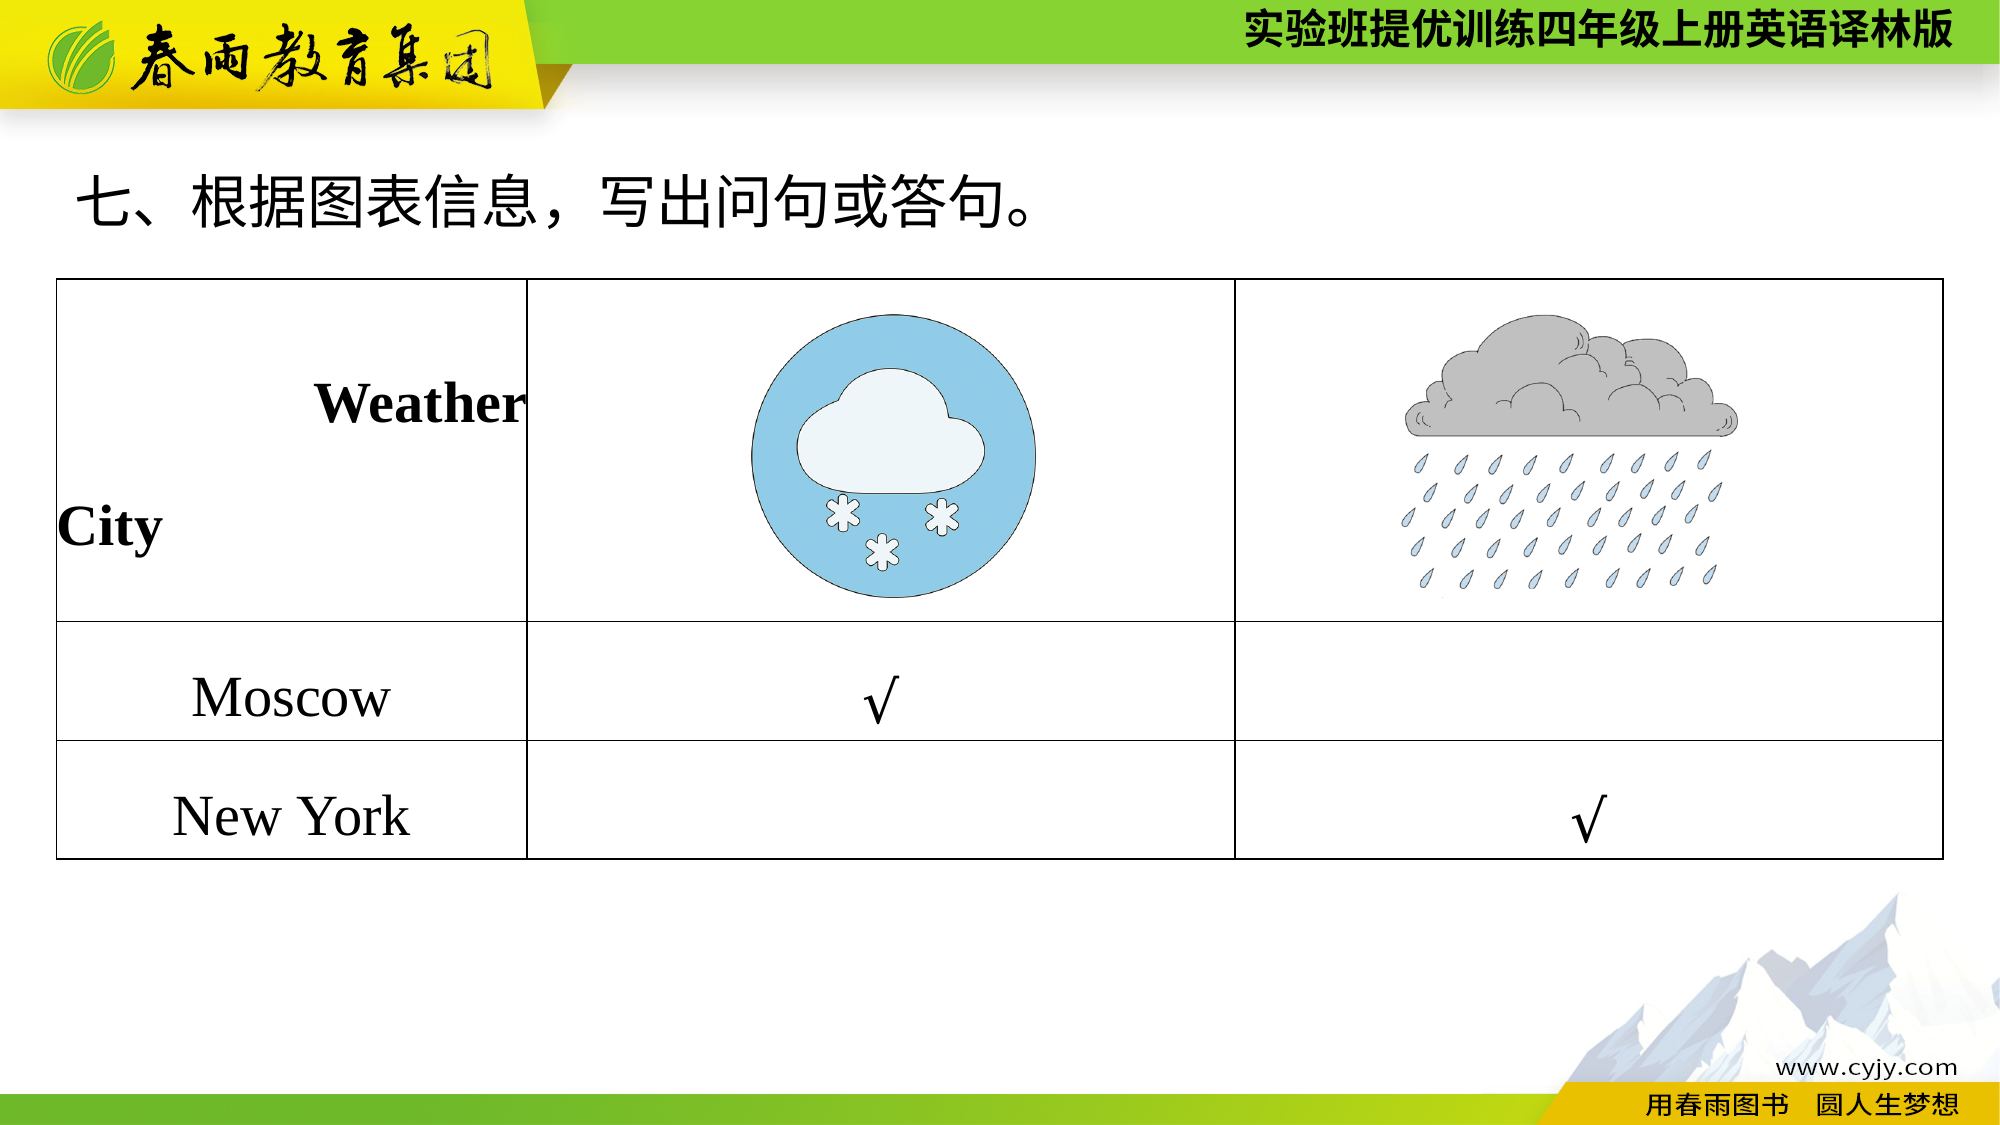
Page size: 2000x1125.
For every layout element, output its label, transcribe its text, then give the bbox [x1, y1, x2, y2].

table_cell [528, 741, 1234, 858]
table_cell New York [57, 741, 526, 858]
table_header Weather City [57, 280, 526, 621]
table_header [528, 280, 1234, 621]
table_header [1236, 280, 1942, 621]
table_cell √ [528, 622, 1234, 740]
picture [0, 0, 2000, 1125]
table_cell [1236, 622, 1942, 740]
table_cell √ [1236, 741, 1942, 858]
list 七、根据图表信息，写出问句或答句。 [59, 122, 1944, 231]
table_cell Moscow [57, 622, 526, 740]
